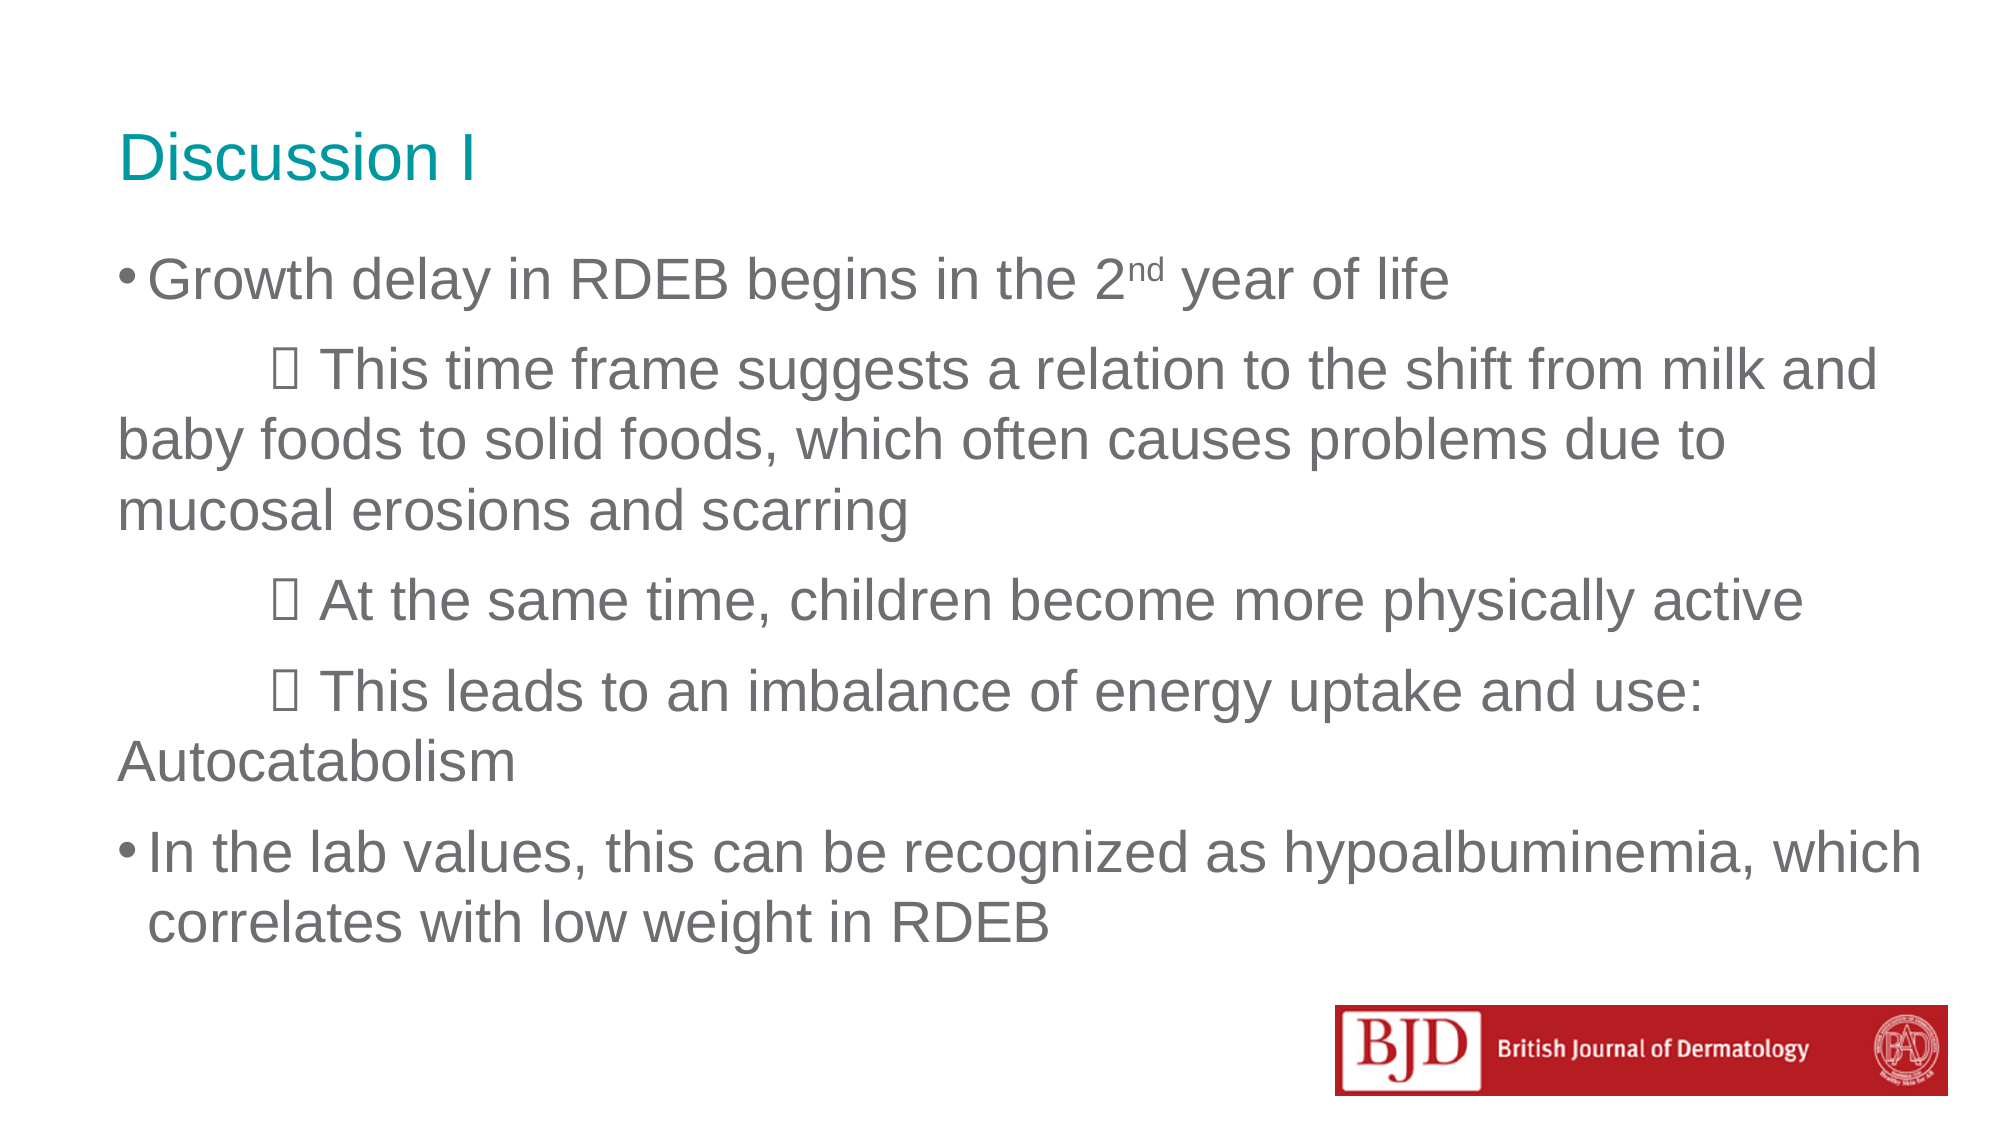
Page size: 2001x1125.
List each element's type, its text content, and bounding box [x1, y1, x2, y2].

title Discussion I [118, 113, 1885, 197]
list Growth delay in RDEB begins in the 2nd year of life  This time frame suggests a relation to the shift from milk and baby foods to solid foods, which often causes problems due to mucosal erosions and scarring  At the same time, children become more physically active  This leads to an imbalance of energy uptake and use: Autocatabolism In the lab values, this can be recognized as hypoalbuminemia, which correlates with low weight in RDEB [117, 240, 1944, 849]
picture [1335, 1005, 1948, 1096]
